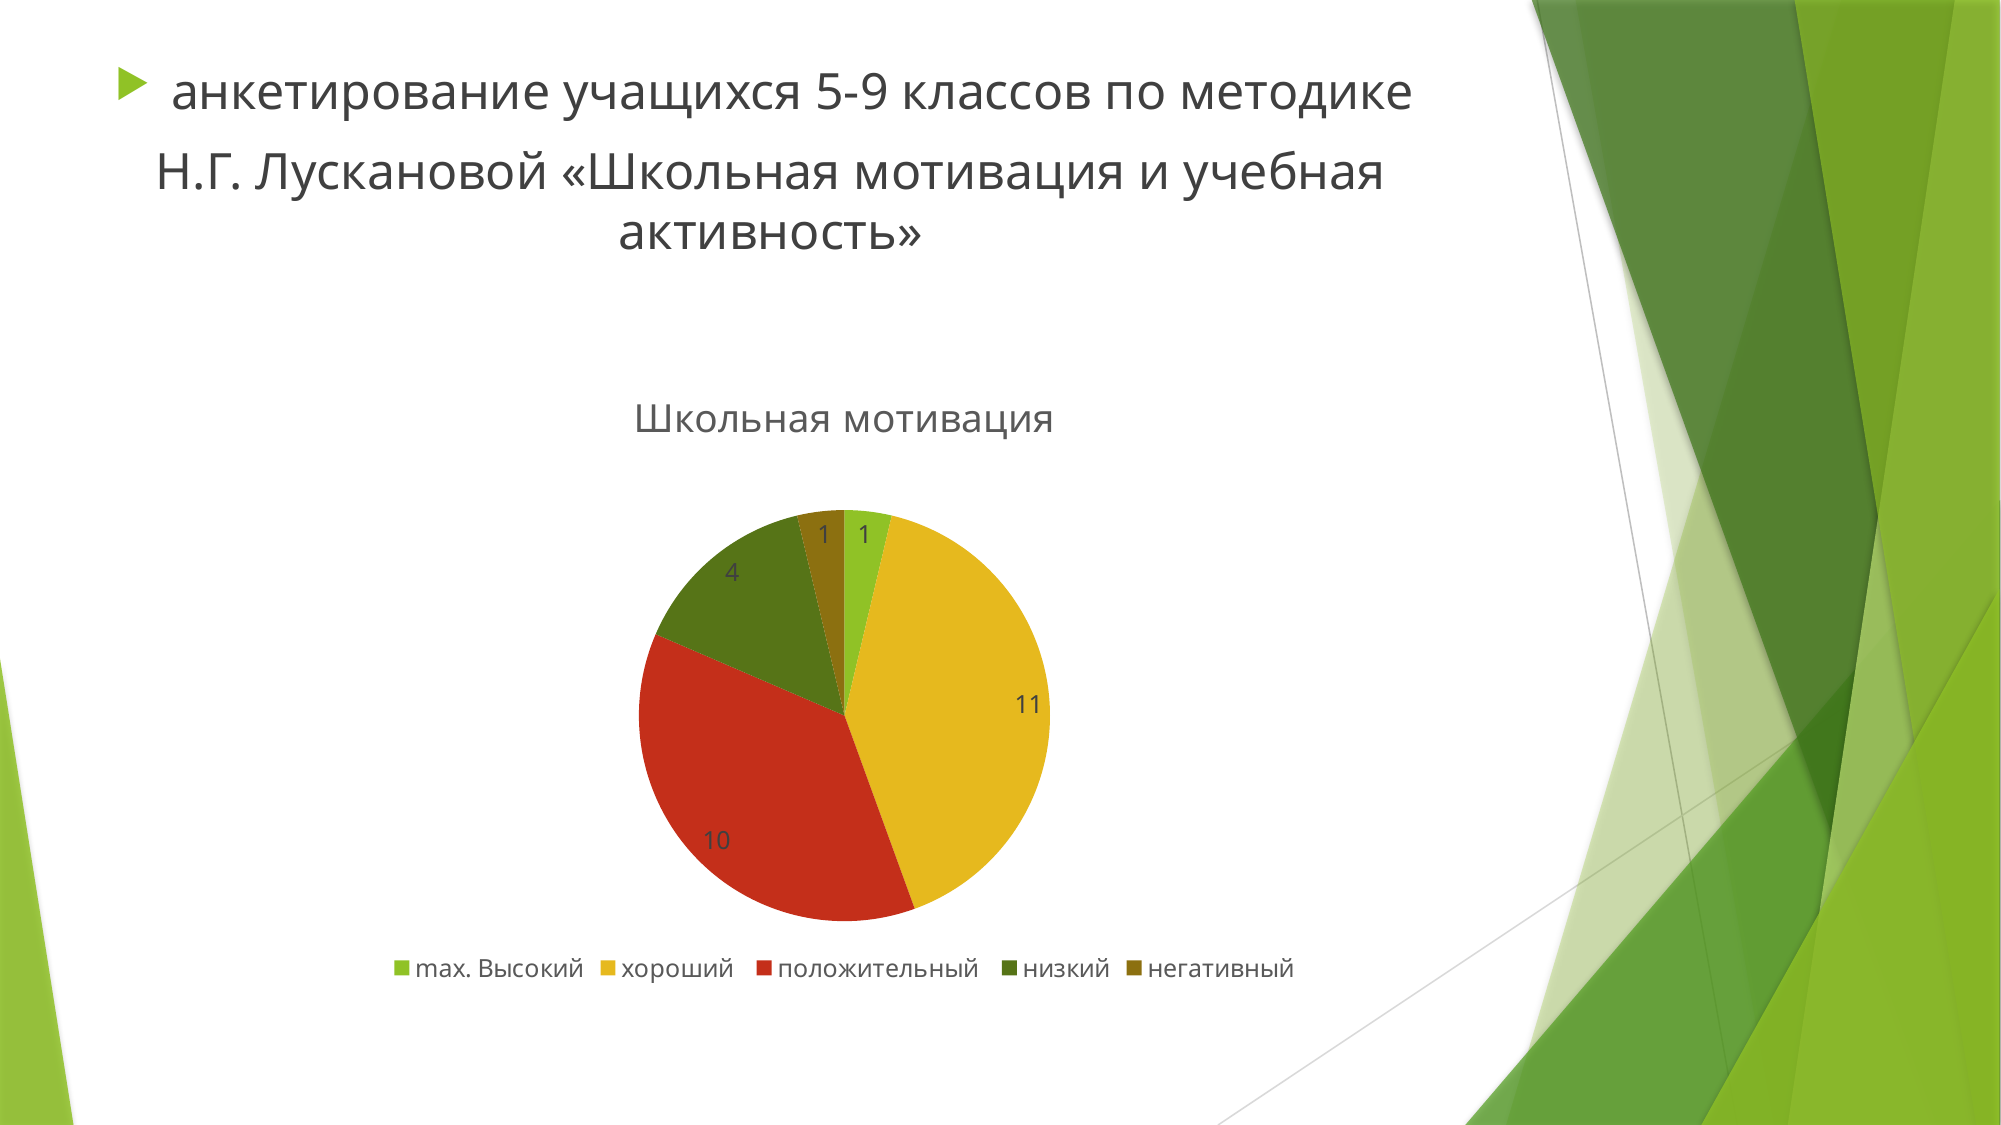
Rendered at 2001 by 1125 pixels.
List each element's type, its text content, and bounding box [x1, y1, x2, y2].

chart [113, 357, 1576, 992]
list анкетирование учащихся 5-9 классов по методике Н.Г. Лускановой «Школьная мотивация и учебная активность» [37, 51, 1505, 773]
